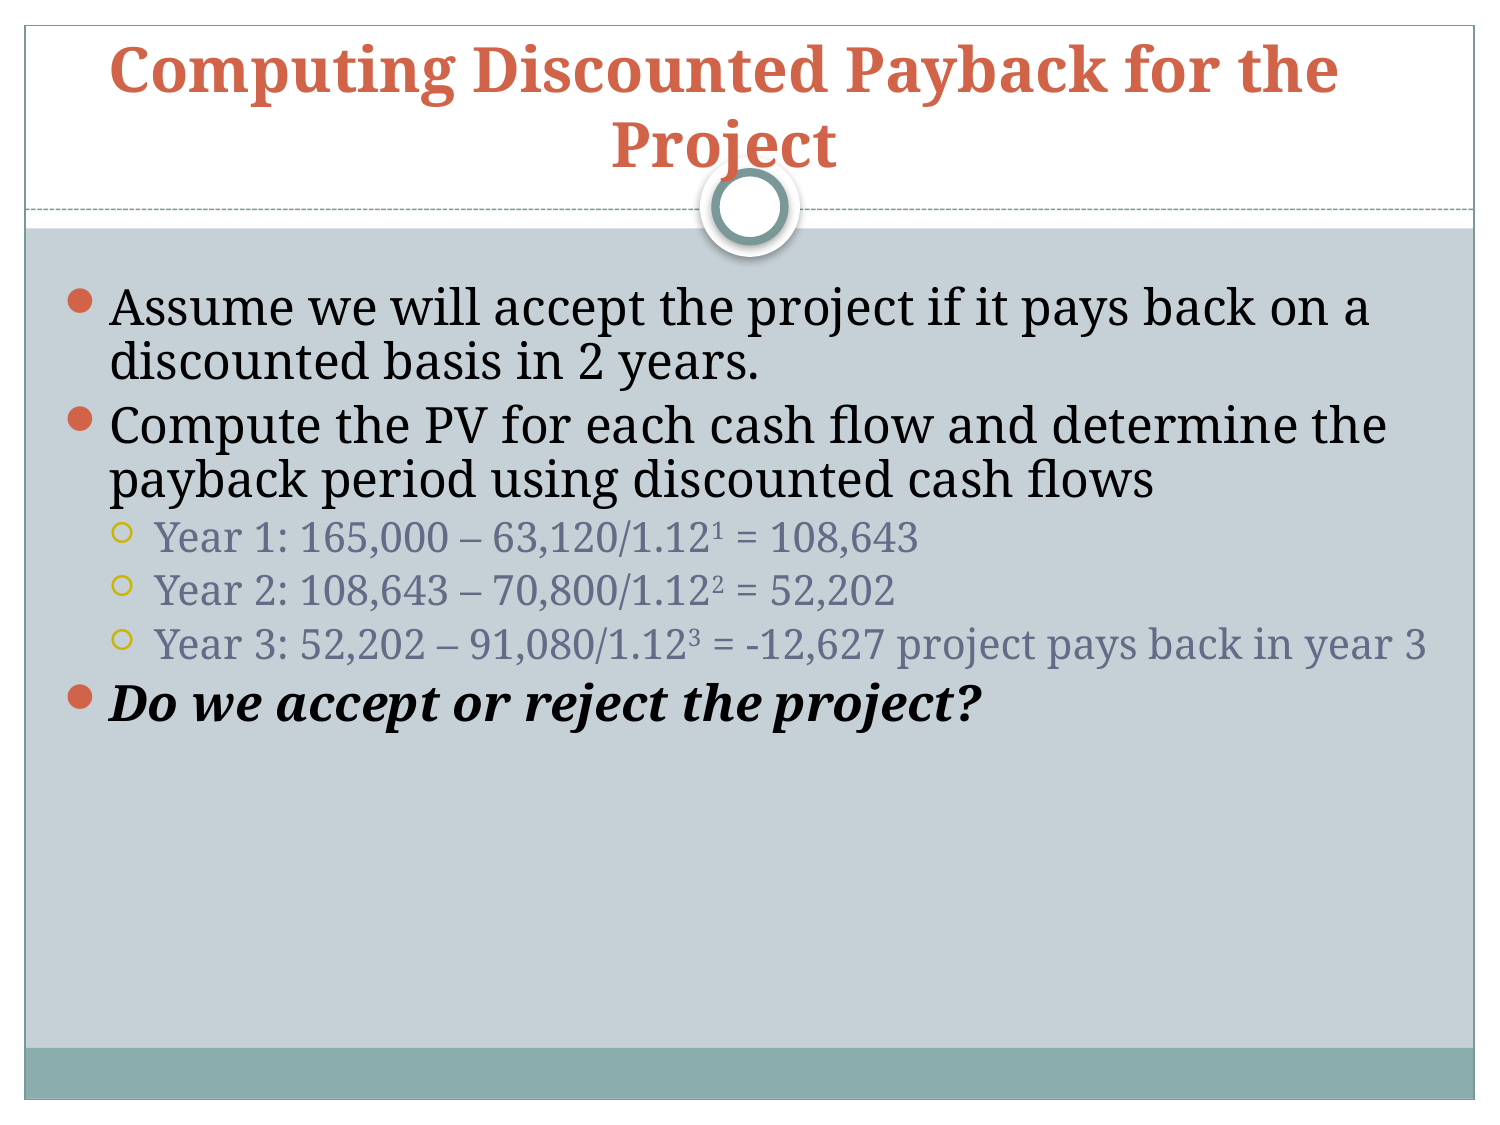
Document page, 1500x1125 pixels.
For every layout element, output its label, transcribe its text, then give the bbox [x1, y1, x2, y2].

list Assume we will accept the project if it pays back on a discounted basis in 2 years. Compute the PV for each cash flow and determine the payback period using discounted cash flows Year 1: 165,000 – 63,120/1.121 = 108,643 Year 2: 108,643 – 70,800/1.122 = 52,202 Year 3: 52,202 – 91,080/1.123 = -12,627 project pays back in year 3 Do we accept or reject the project? [49, 275, 1445, 1025]
title Computing Discounted Payback for the Project [24, 37, 1425, 188]
